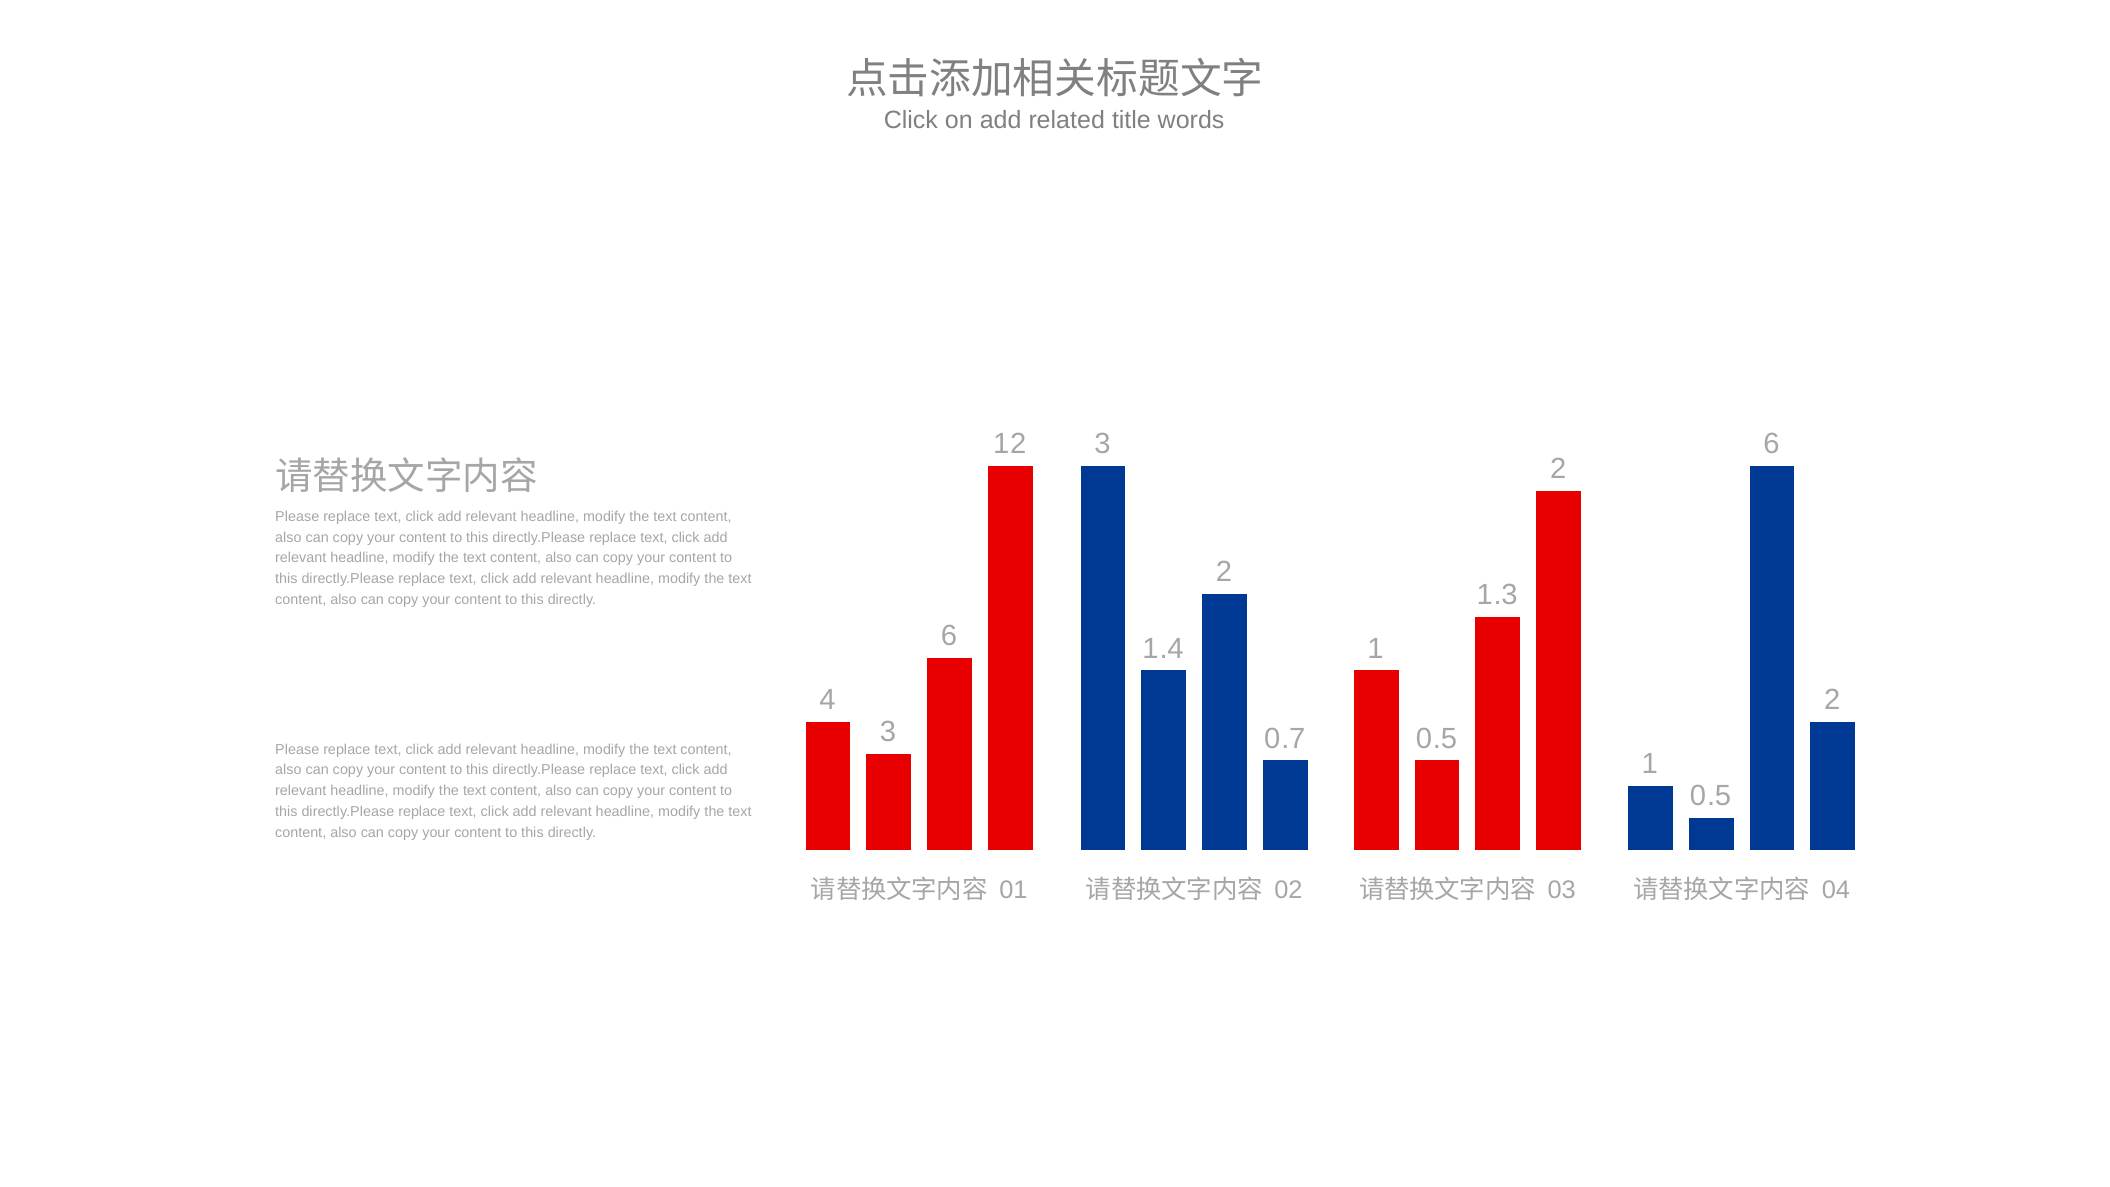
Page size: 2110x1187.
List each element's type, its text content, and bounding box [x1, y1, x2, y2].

text_box 请替换文字内容 01 [810, 867, 1028, 905]
chart [1340, 392, 1594, 860]
text_box 请替换文字内容 04 [1633, 867, 1850, 905]
text_box Click on add related title words [864, 95, 1246, 158]
text_box 请替换文字内容 03 [1359, 867, 1576, 905]
chart [1067, 392, 1321, 860]
text_box 请替换文字内容 02 [1085, 867, 1303, 905]
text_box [275, 443, 758, 842]
text_box 点击添加相关标题文字 [803, 44, 1307, 107]
chart [1614, 392, 1869, 860]
chart [792, 392, 1046, 860]
